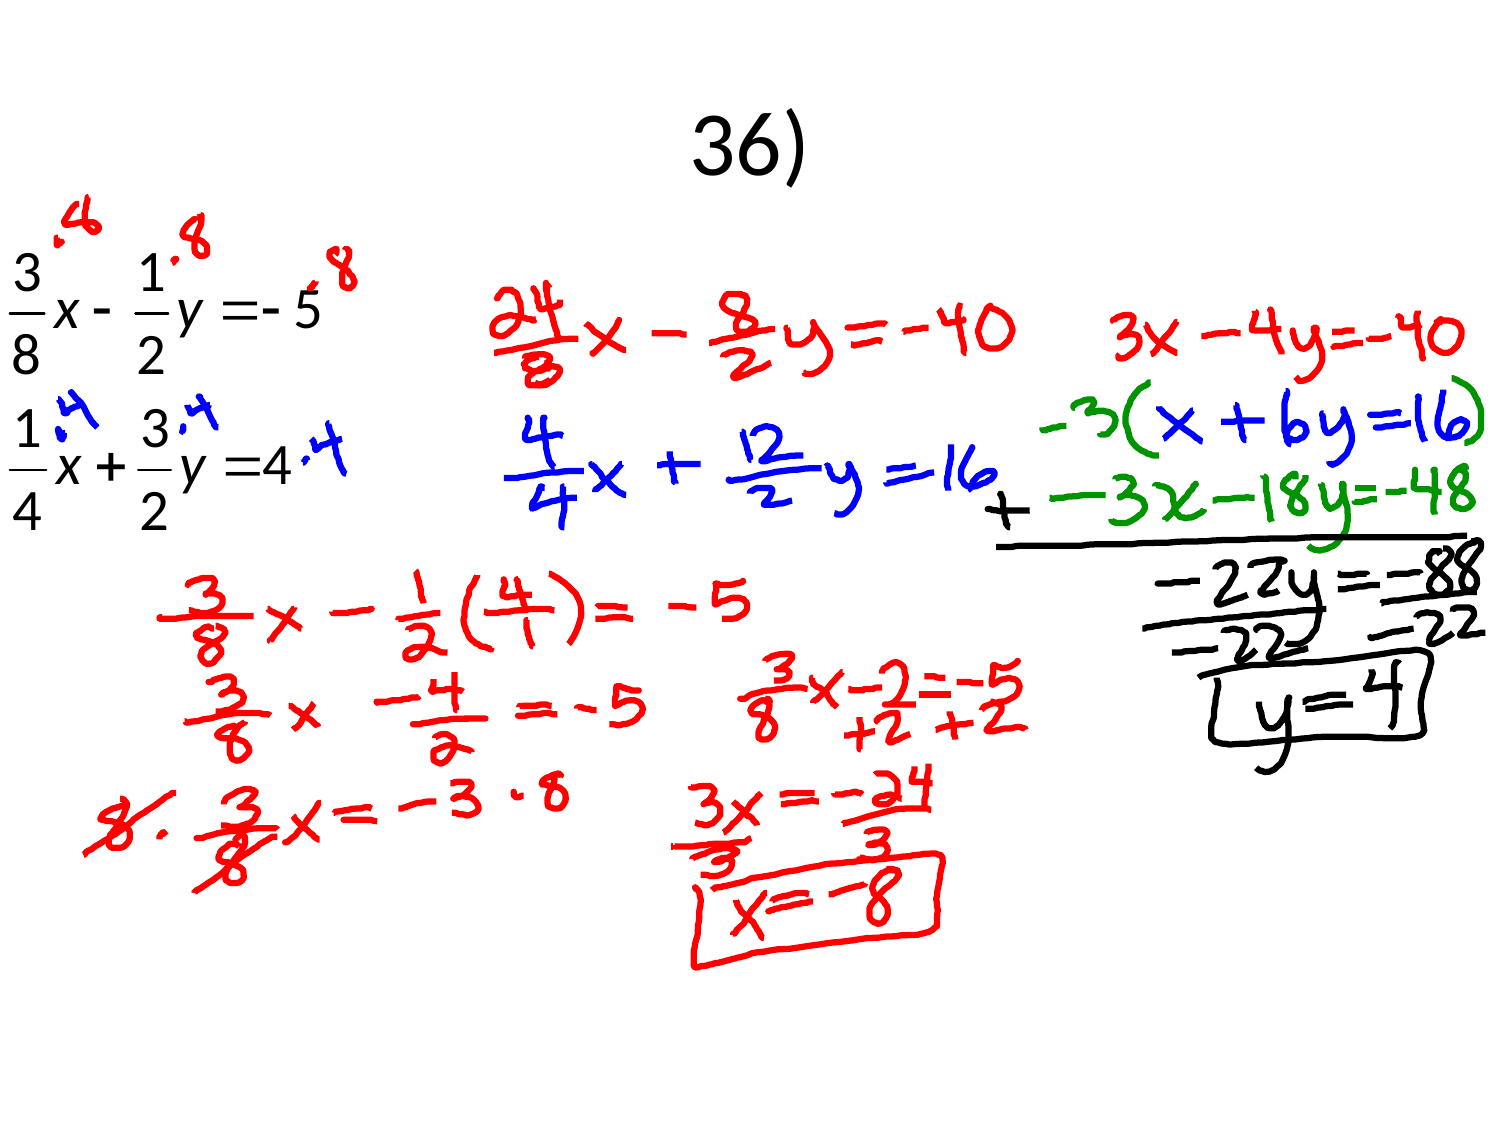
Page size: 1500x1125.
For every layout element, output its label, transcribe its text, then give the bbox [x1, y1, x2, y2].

text_box [1072, 398, 1117, 436]
text_box [491, 288, 537, 337]
text_box [1452, 606, 1486, 637]
text_box [397, 612, 441, 621]
text_box [527, 367, 551, 386]
text_box [303, 826, 320, 841]
text_box [224, 865, 245, 884]
text_box [825, 692, 838, 708]
text_box [542, 416, 555, 468]
text_box [305, 715, 319, 728]
text_box [484, 608, 555, 614]
text_box [292, 815, 302, 826]
text_box [1310, 482, 1349, 536]
text_box [651, 332, 687, 336]
text_box [948, 711, 954, 724]
text_box [1249, 558, 1286, 596]
text_box [709, 328, 776, 344]
text_box [1353, 498, 1378, 503]
text_box [590, 463, 607, 480]
text_box [267, 608, 286, 620]
text_box [541, 365, 561, 386]
text_box [812, 671, 843, 703]
text_box [1145, 324, 1162, 344]
text_box [1332, 329, 1355, 333]
text_box [1223, 627, 1257, 663]
text_box [1381, 591, 1477, 605]
text_box [881, 661, 916, 706]
text_box [956, 681, 984, 685]
text_box [657, 463, 670, 467]
text_box [1212, 496, 1255, 502]
text_box [946, 444, 952, 491]
text_box [749, 698, 776, 741]
text_box [846, 322, 887, 329]
text_box [690, 785, 722, 827]
text_box [728, 467, 822, 482]
text_box [1283, 390, 1308, 446]
text_box [158, 615, 254, 620]
text_box [1158, 406, 1179, 424]
text_box [186, 577, 224, 614]
text_box [858, 735, 862, 751]
text_box [450, 781, 480, 817]
text_box [1417, 395, 1426, 442]
text_box [714, 580, 748, 620]
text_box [0, 237, 334, 542]
text_box [398, 800, 437, 810]
text_box [986, 508, 1030, 512]
title 36) [75, 45, 1425, 233]
text_box [851, 339, 883, 347]
text_box [195, 625, 227, 665]
text_box [524, 353, 551, 362]
text_box [1255, 741, 1290, 773]
text_box [287, 618, 302, 630]
text_box [532, 287, 549, 311]
text_box [1397, 315, 1416, 329]
text_box [825, 463, 860, 516]
text_box [999, 492, 1007, 509]
text_box [924, 675, 946, 679]
text_box [292, 702, 315, 731]
text_box [1198, 648, 1433, 746]
text_box [693, 852, 944, 969]
text_box [63, 196, 100, 233]
text_box [1274, 323, 1282, 330]
text_box [1179, 424, 1203, 443]
text_box [1368, 335, 1392, 340]
text_box [181, 213, 203, 235]
text_box [1214, 561, 1249, 606]
text_box [1432, 468, 1437, 515]
text_box [848, 686, 883, 692]
text_box [1369, 411, 1402, 416]
text_box [565, 494, 577, 500]
text_box [1385, 489, 1407, 493]
text_box [269, 607, 296, 642]
text_box [523, 356, 550, 372]
text_box [752, 425, 804, 462]
text_box [886, 464, 916, 471]
text_box [221, 788, 259, 828]
text_box [1451, 377, 1482, 444]
text_box [673, 837, 752, 848]
text_box [874, 772, 902, 806]
text_box [607, 338, 627, 351]
text_box [923, 763, 930, 807]
text_box [1269, 308, 1283, 355]
text_box [779, 792, 815, 796]
text_box [412, 717, 487, 725]
text_box [546, 427, 564, 437]
text_box [957, 304, 967, 354]
text_box [885, 471, 935, 485]
text_box [780, 799, 819, 806]
text_box [1124, 381, 1160, 457]
text_box [903, 326, 929, 333]
text_box [494, 338, 579, 354]
text_box [1332, 342, 1363, 348]
text_box [833, 790, 863, 796]
text_box [1255, 624, 1309, 659]
text_box [1251, 310, 1272, 332]
text_box [596, 605, 628, 609]
text_box [195, 827, 279, 839]
text_box [1412, 468, 1433, 492]
text_box [216, 721, 250, 762]
text_box [517, 712, 558, 717]
text_box [1201, 331, 1241, 337]
text_box [1175, 500, 1205, 519]
text_box [217, 834, 246, 864]
text_box [1337, 572, 1368, 576]
text_box [1449, 464, 1474, 510]
text_box [184, 712, 271, 724]
text_box [548, 572, 582, 645]
text_box [1154, 484, 1182, 508]
text_box [1369, 627, 1414, 639]
text_box [414, 570, 425, 604]
text_box [668, 605, 697, 609]
text_box [284, 802, 321, 844]
text_box [1221, 419, 1238, 423]
text_box [1262, 475, 1273, 522]
text_box [721, 293, 757, 333]
text_box [576, 706, 597, 711]
text_box [552, 296, 561, 308]
text_box [1429, 318, 1463, 354]
text_box [375, 695, 420, 704]
text_box [990, 660, 1021, 703]
text_box [977, 304, 1014, 350]
text_box [1427, 547, 1453, 595]
text_box [1161, 341, 1178, 354]
text_box [764, 653, 793, 682]
text_box [935, 722, 974, 731]
text_box [609, 685, 644, 727]
text_box [996, 535, 1468, 548]
text_box [844, 730, 876, 737]
text_box [723, 792, 762, 834]
text_box [811, 677, 825, 692]
text_box [952, 727, 956, 740]
text_box [739, 686, 808, 700]
text_box [560, 485, 566, 529]
text_box [785, 321, 831, 375]
text_box [531, 485, 563, 510]
text_box [744, 813, 758, 826]
text_box [541, 772, 567, 810]
text_box [545, 282, 561, 338]
text_box [453, 672, 458, 711]
text_box [524, 416, 543, 441]
text_box [333, 806, 372, 814]
text_box [288, 705, 304, 716]
text_box [193, 835, 278, 893]
text_box [1171, 647, 1219, 654]
text_box [1112, 314, 1141, 360]
text_box [722, 349, 772, 379]
text_box [99, 797, 128, 837]
text_box [107, 827, 131, 849]
text_box [669, 451, 677, 484]
text_box [1164, 482, 1197, 521]
text_box [1337, 584, 1380, 590]
text_box [83, 792, 177, 856]
text_box [520, 588, 532, 596]
text_box [1292, 326, 1324, 382]
text_box [404, 625, 448, 661]
text_box [338, 248, 356, 290]
text_box [158, 830, 167, 840]
text_box [594, 463, 622, 493]
text_box [503, 470, 584, 479]
text_box [1415, 611, 1454, 645]
text_box [584, 322, 605, 339]
text_box [1307, 539, 1342, 552]
text_box [515, 578, 526, 609]
text_box [858, 717, 862, 733]
text_box [591, 319, 620, 355]
text_box [207, 675, 245, 713]
text_box [432, 733, 473, 765]
text_box [842, 807, 932, 825]
text_box [749, 487, 793, 506]
text_box [1415, 310, 1424, 360]
text_box [1286, 611, 1321, 645]
text_box [1049, 494, 1106, 500]
text_box [1157, 580, 1200, 585]
text_box [607, 479, 627, 496]
text_box [691, 847, 739, 877]
text_box [1163, 409, 1193, 440]
text_box [741, 430, 752, 461]
text_box [501, 578, 520, 599]
text_box [1142, 608, 1327, 630]
text_box [430, 679, 453, 693]
text_box [1288, 571, 1321, 611]
text_box [1321, 408, 1353, 466]
text_box [1386, 571, 1422, 576]
text_box [981, 702, 1027, 732]
text_box [1436, 389, 1462, 441]
text_box [1456, 539, 1482, 591]
text_box [512, 790, 524, 798]
text_box [595, 616, 634, 620]
text_box [331, 608, 373, 614]
text_box [1235, 404, 1247, 441]
text_box [518, 703, 552, 708]
text_box [1003, 512, 1011, 529]
text_box [456, 688, 464, 693]
text_box [525, 619, 534, 648]
text_box [1375, 422, 1411, 429]
text_box [462, 575, 492, 651]
text_box [338, 448, 347, 475]
text_box [960, 446, 996, 492]
text_box [875, 712, 911, 744]
text_box [910, 766, 926, 784]
text_box [1041, 425, 1067, 431]
text_box [1150, 321, 1178, 356]
text_box [858, 828, 889, 859]
text_box [937, 308, 957, 325]
text_box [1282, 473, 1307, 514]
text_box [1110, 475, 1146, 524]
